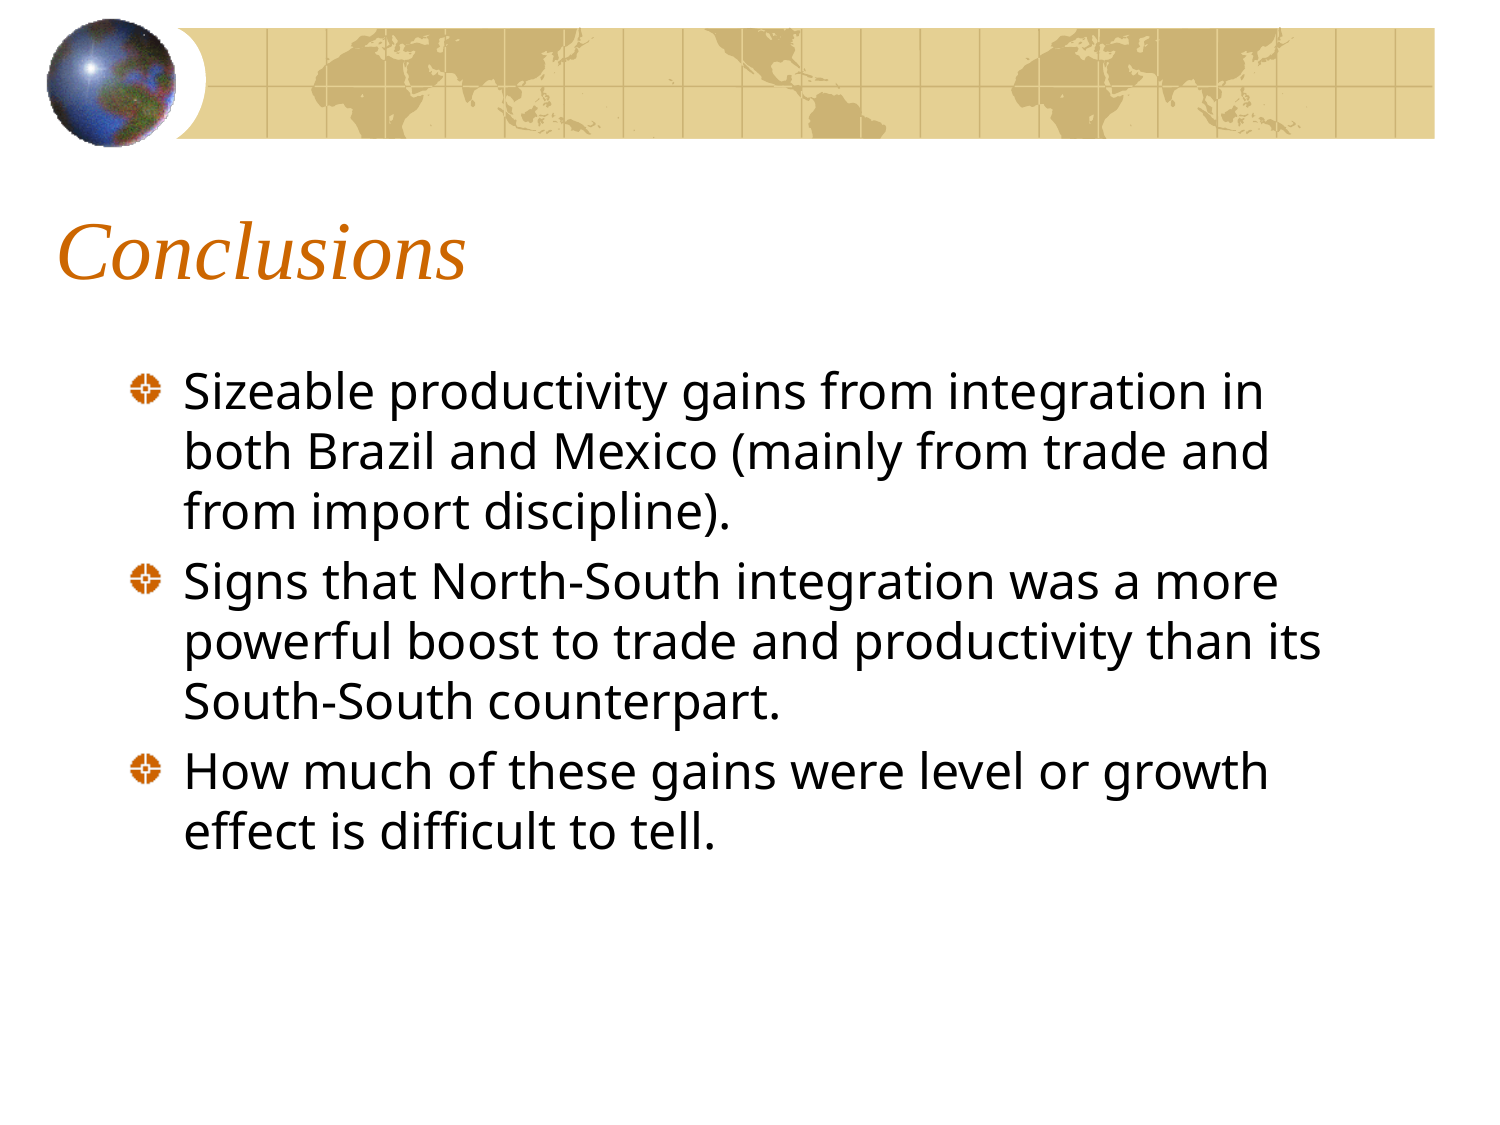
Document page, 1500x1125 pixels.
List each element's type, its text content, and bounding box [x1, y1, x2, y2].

list Sizeable productivity gains from integration in both Brazil and Mexico (mainly from trade and from import discipline). Signs that North-South integration was a more powerful boost to trade and productivity than its South-South counterpart. How much of these gains were level or growth effect is difficult to tell. [112, 352, 1388, 1028]
picture [127, 562, 163, 598]
picture [127, 372, 163, 408]
picture [127, 752, 163, 788]
picture [42, 14, 190, 151]
title Conclusions [40, 152, 1316, 341]
